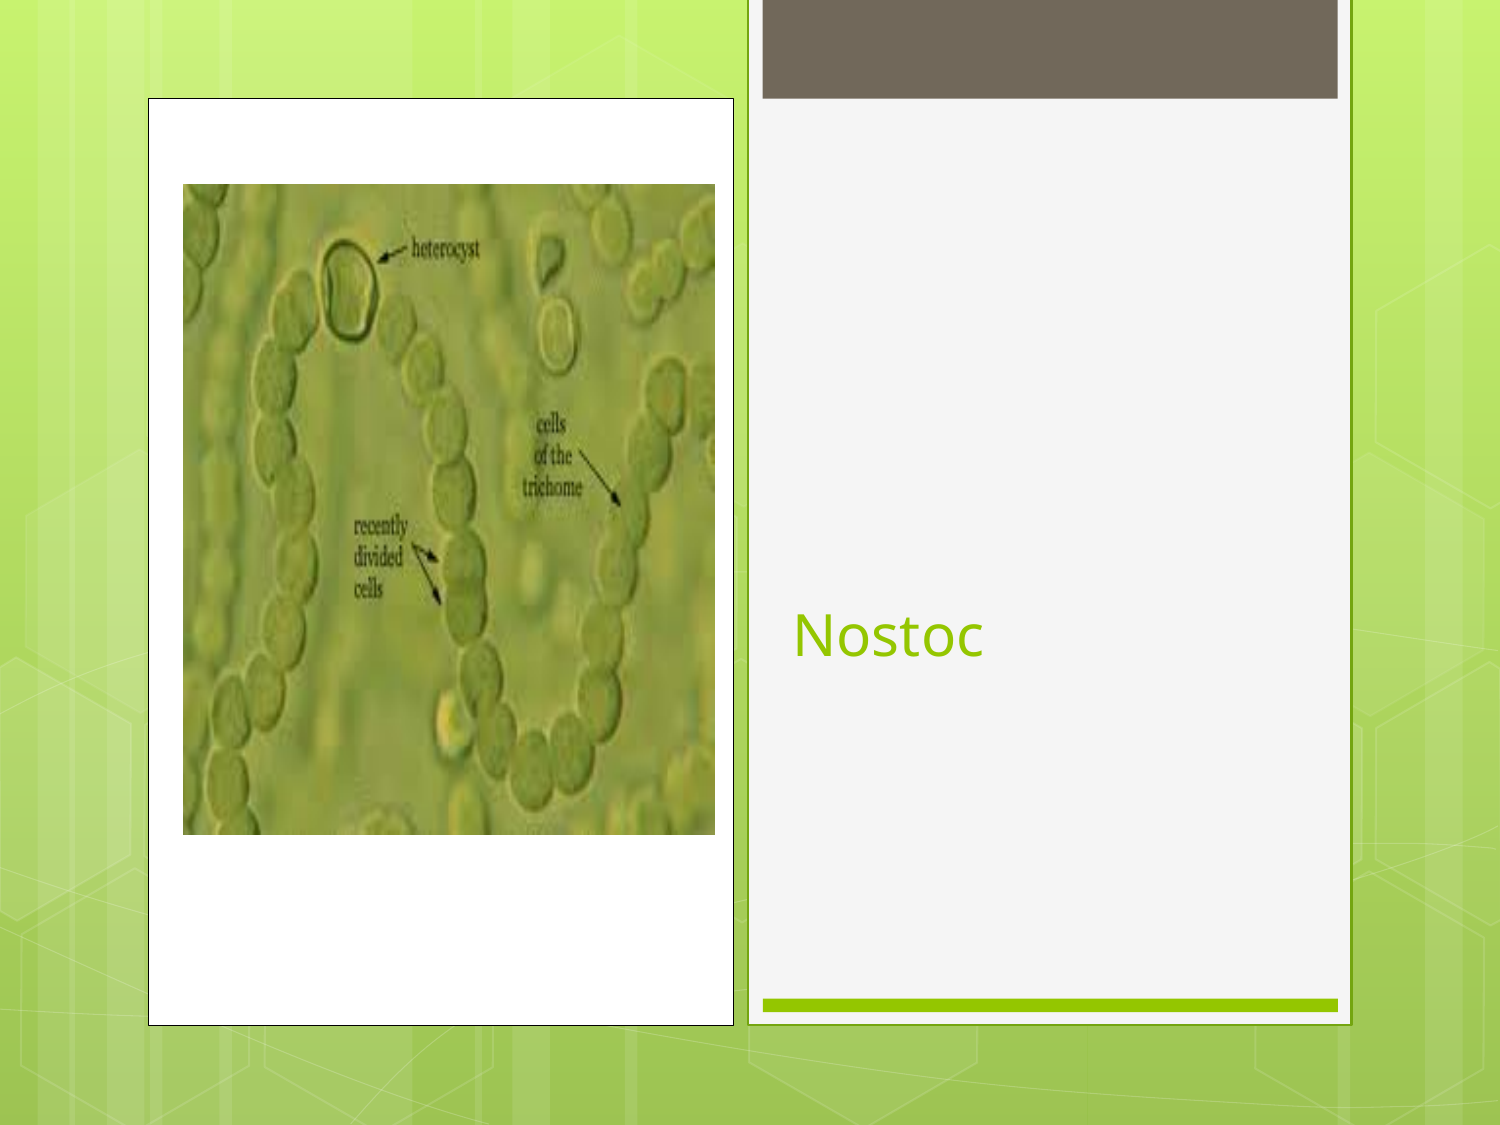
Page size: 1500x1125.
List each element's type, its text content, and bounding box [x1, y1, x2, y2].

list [182, 184, 715, 835]
title Nostoc [777, 435, 1320, 676]
